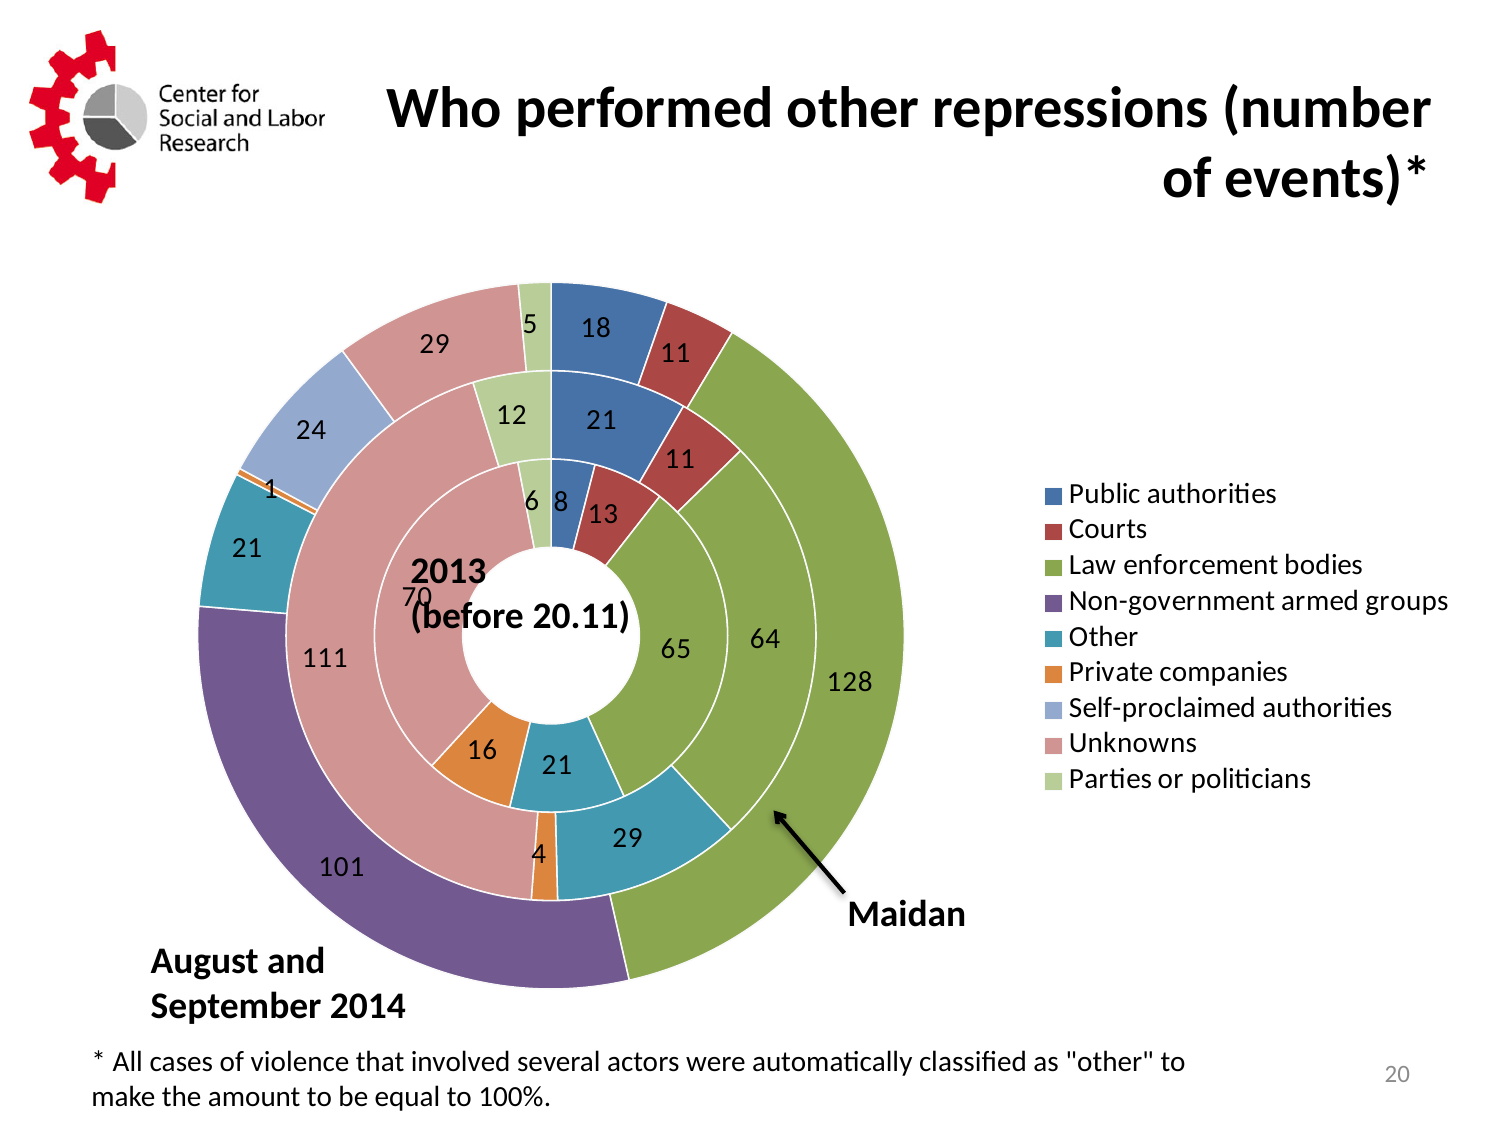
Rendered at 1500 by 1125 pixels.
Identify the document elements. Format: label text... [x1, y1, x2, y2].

title Who performed other repressions (number of events)* [336, 45, 1447, 233]
slide_number 20 [1270, 1044, 1425, 1103]
chart [29, 242, 1471, 1036]
text_box * All cases of violence that involved several actors were automatically classified as "other" to make the amount to be equal to 100%. [76, 1044, 1270, 1120]
picture [29, 30, 326, 204]
